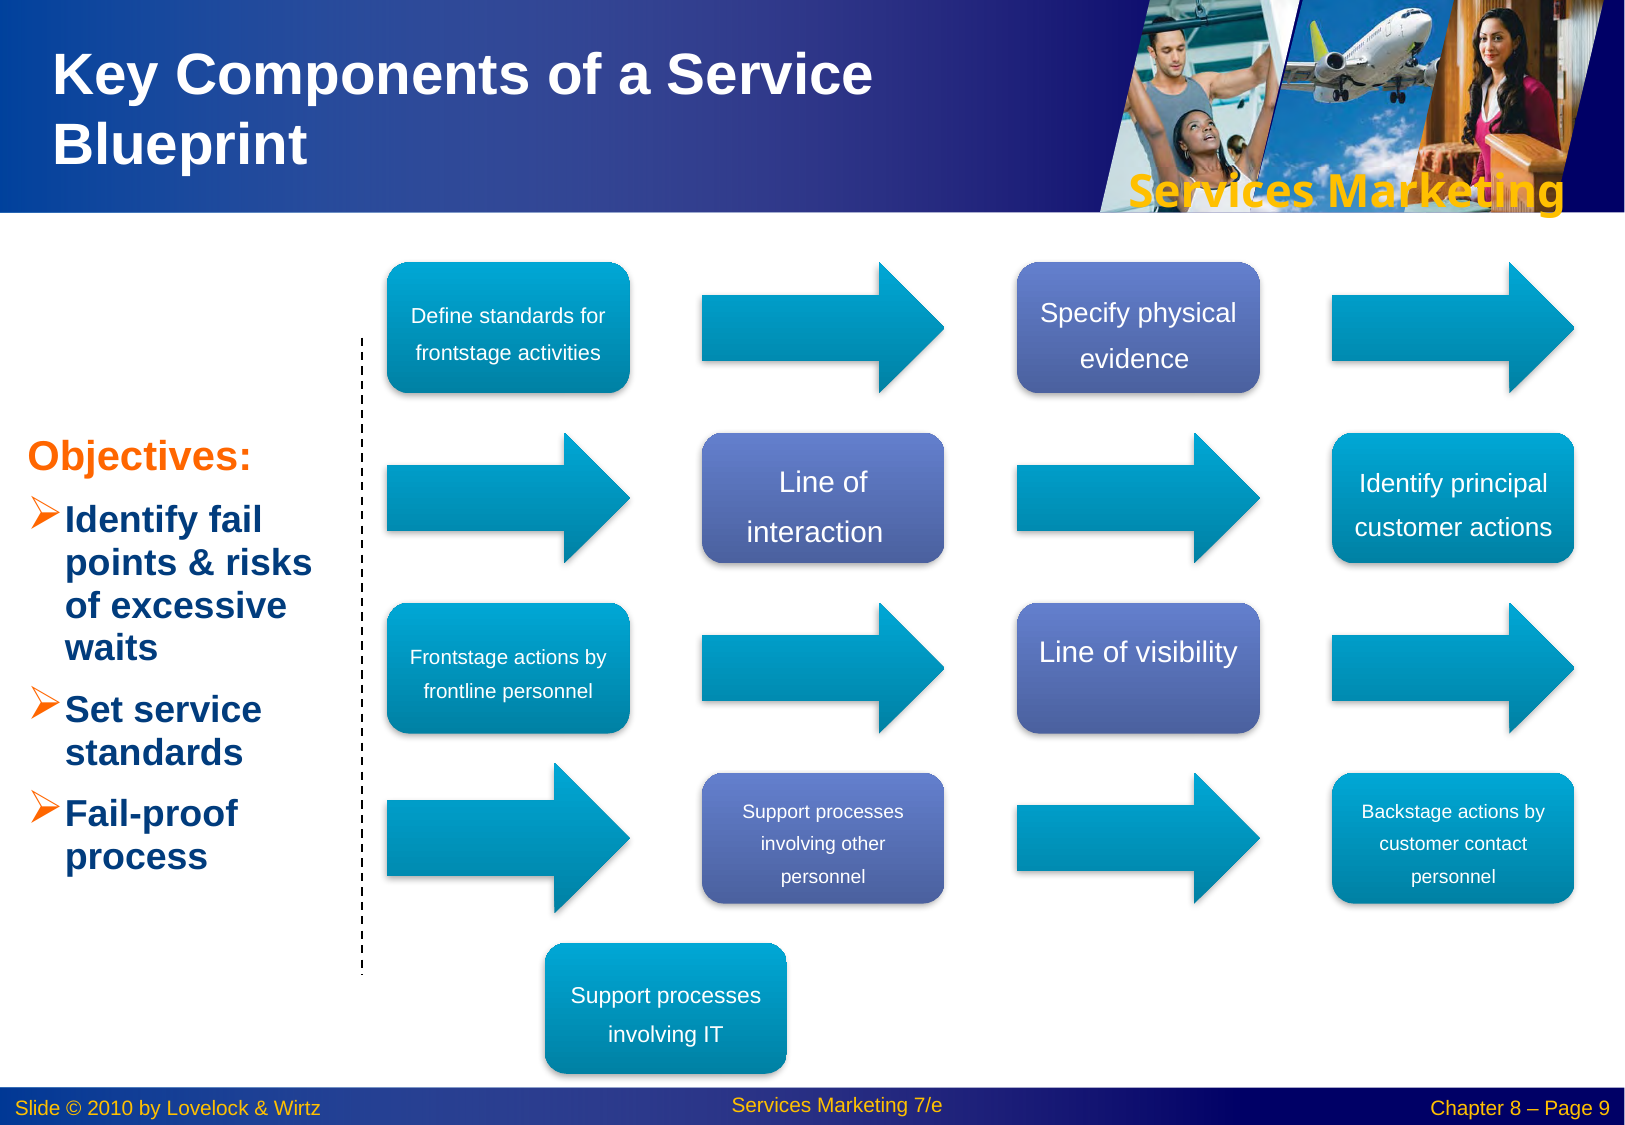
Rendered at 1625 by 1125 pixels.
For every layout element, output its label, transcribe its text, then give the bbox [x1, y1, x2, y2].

title Key Components of a Service Blueprint [36, 37, 1088, 176]
picture [1162, 186, 1172, 192]
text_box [386, 262, 1575, 1038]
text_box Objectives: Identify fail points & risks of excessive waits Set service standards Fail-proof process [12, 424, 363, 886]
picture [1100, 0, 1604, 213]
picture [1546, 187, 1556, 202]
